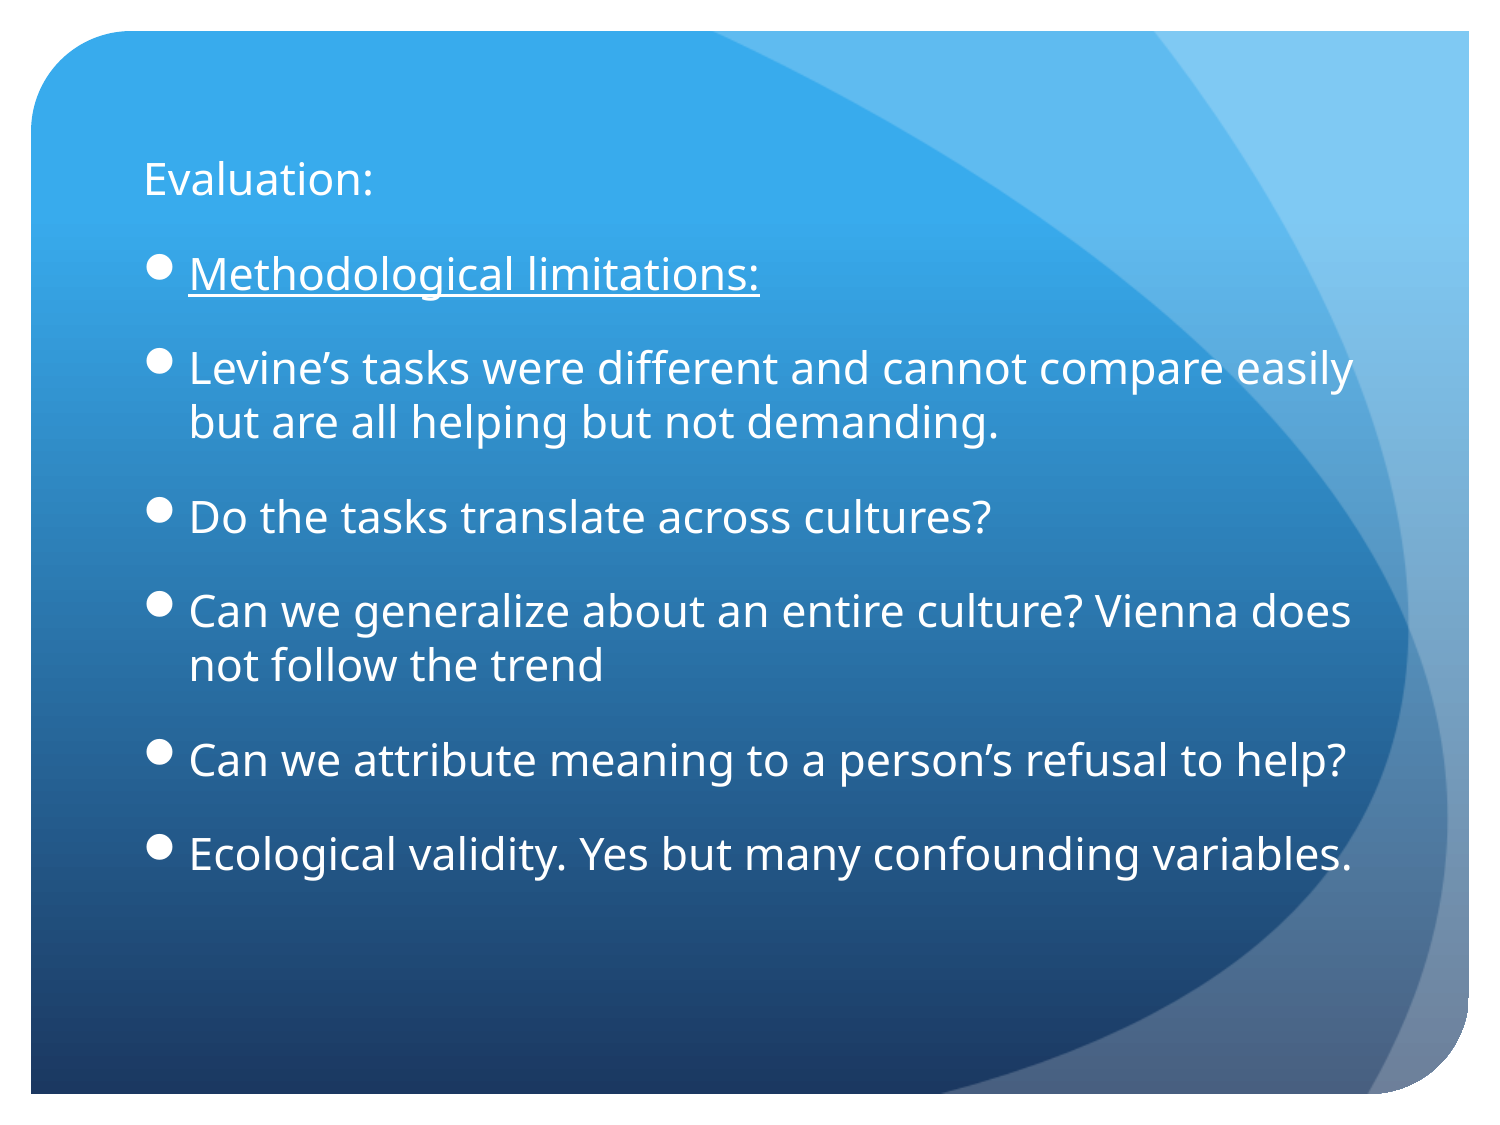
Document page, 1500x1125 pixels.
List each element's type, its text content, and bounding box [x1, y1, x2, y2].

picture [24, 30, 1473, 1094]
list Evaluation: Methodological limitations: Levine’s tasks were different and cannot compare easily but are all helping but not demanding. Do the tasks translate across cultures? Can we generalize about an entire culture? Vienna does not follow the trend Can we attribute meaning to a person’s refusal to help? Ecological validity. Yes but many confounding variables. [127, 143, 1372, 991]
